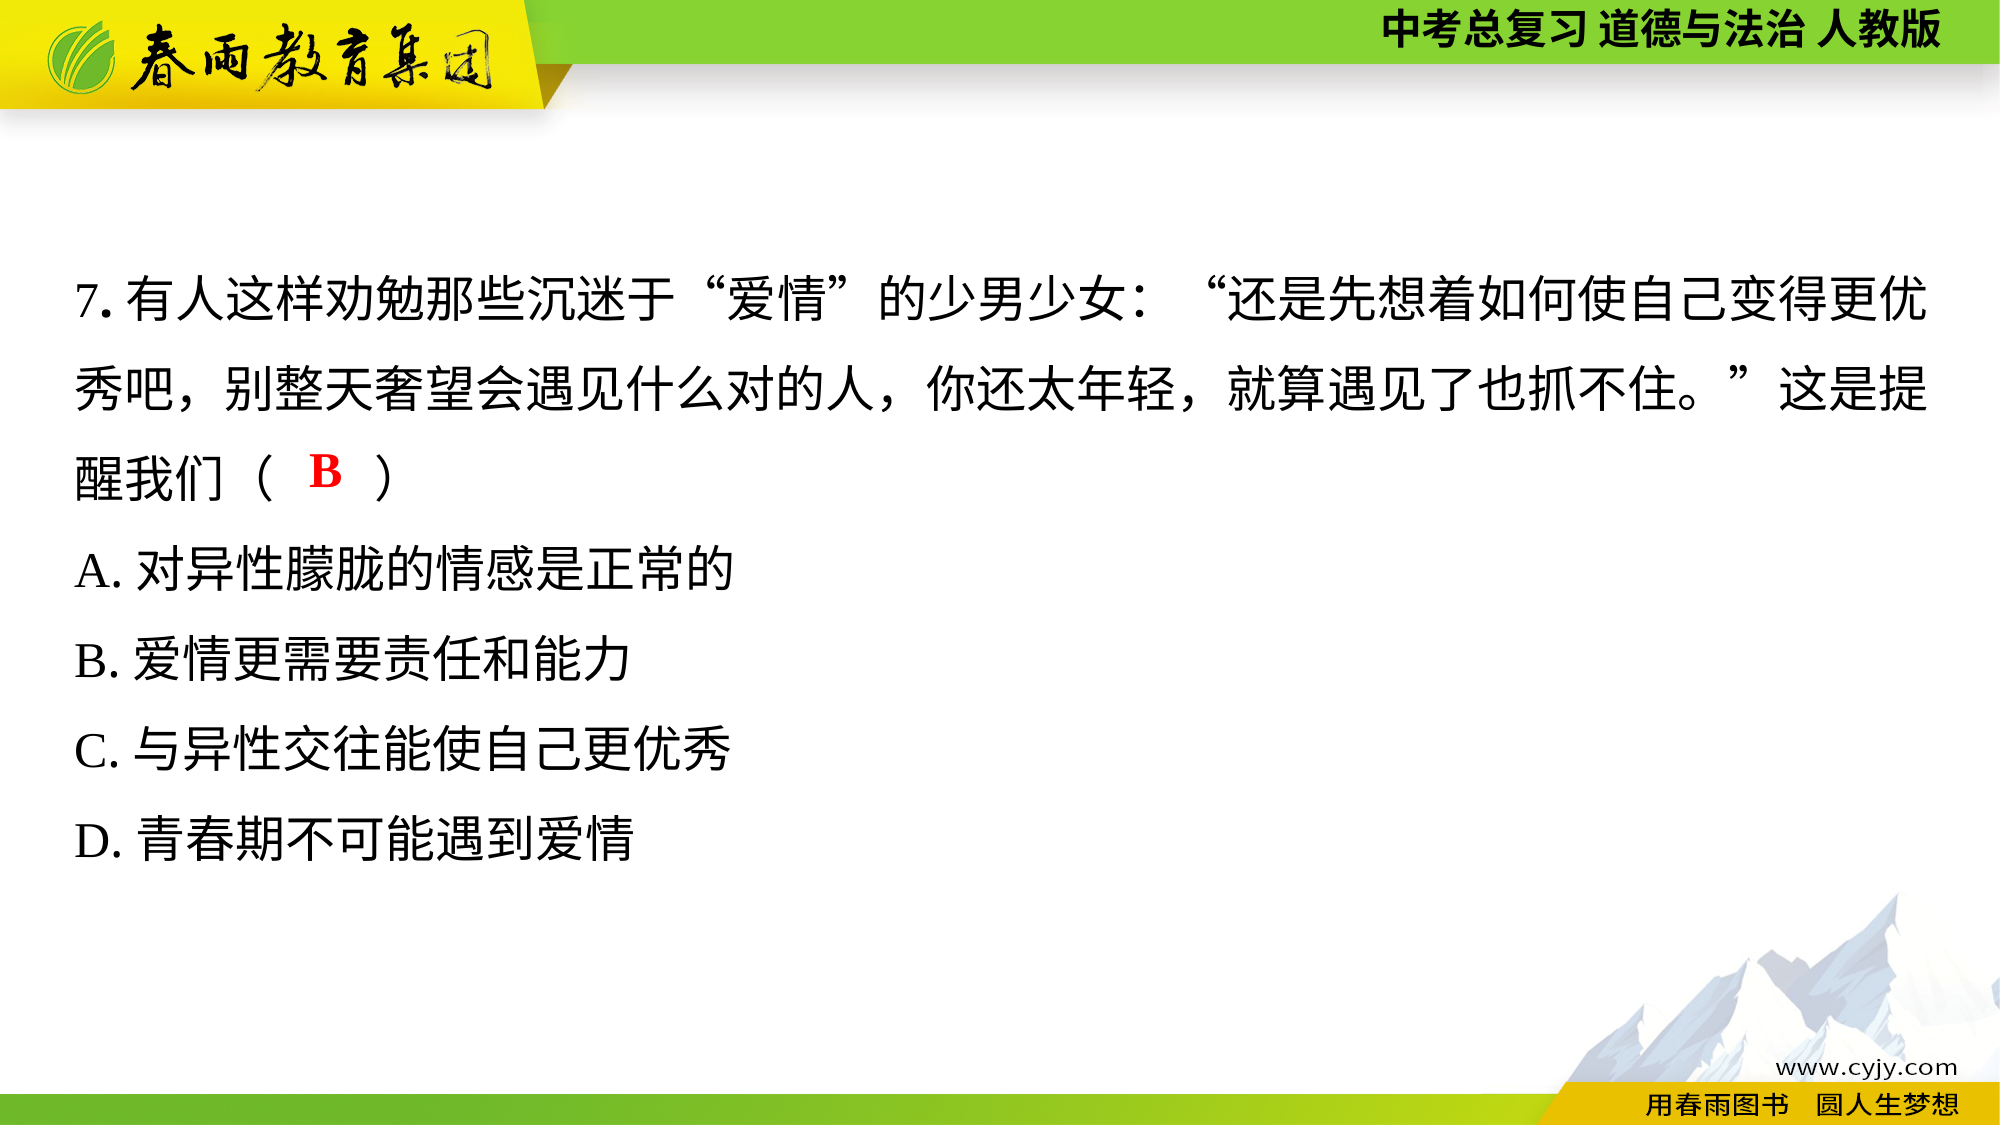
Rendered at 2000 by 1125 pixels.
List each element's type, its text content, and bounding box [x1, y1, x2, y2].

picture [0, 0, 2000, 1125]
text_box B [294, 429, 358, 505]
list 7.有人这样劝勉那些沉迷于“爱情”的少男少女：“还是先想着如何使自己变得更优秀吧，别整天奢望会遇见什么对的人，你还太年轻，就算遇见了也抓不住。”这是提醒我们（ ） A.对异性朦胧的情感是正常的 B.爱情更需要责任和能力 C.与异性交往能使自己更优秀 D.青春期不可能遇到爱情 [59, 229, 1944, 870]
